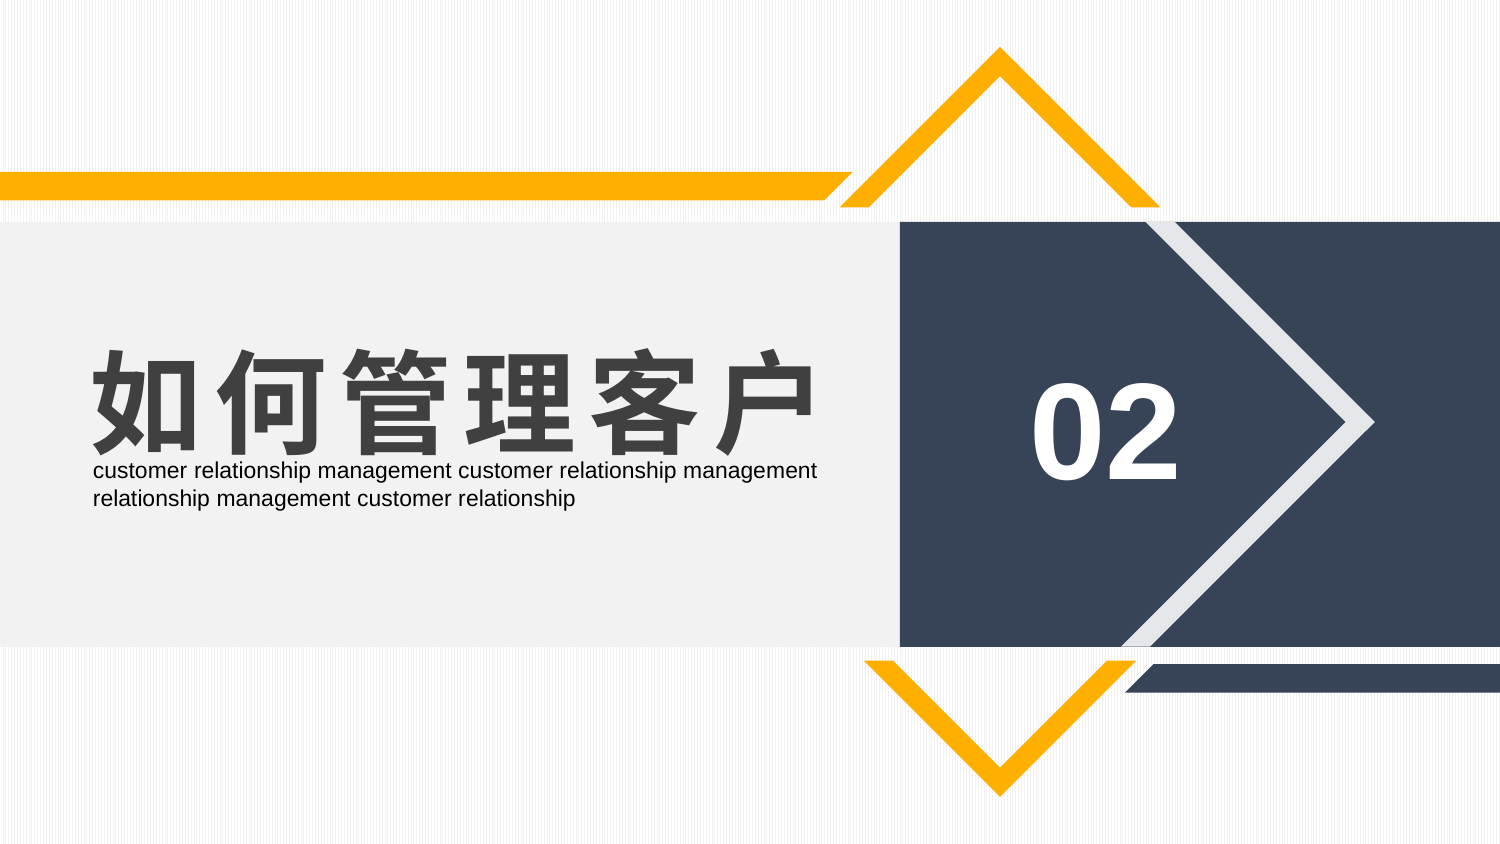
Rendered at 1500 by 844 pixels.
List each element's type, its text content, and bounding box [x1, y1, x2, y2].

text_box [1122, 662, 1500, 694]
text_box [837, 45, 1163, 209]
text_box [1152, 221, 1500, 648]
text_box [899, 221, 1343, 648]
text_box 如何管理客户 [74, 298, 862, 476]
text_box customer relationship management customer relationship management relationship management customer relationship [78, 448, 833, 519]
text_box [861, 659, 1139, 799]
text_box [0, 221, 899, 648]
text_box [1118, 220, 1377, 648]
text_box 02 [1014, 334, 1198, 515]
text_box [0, 170, 856, 202]
